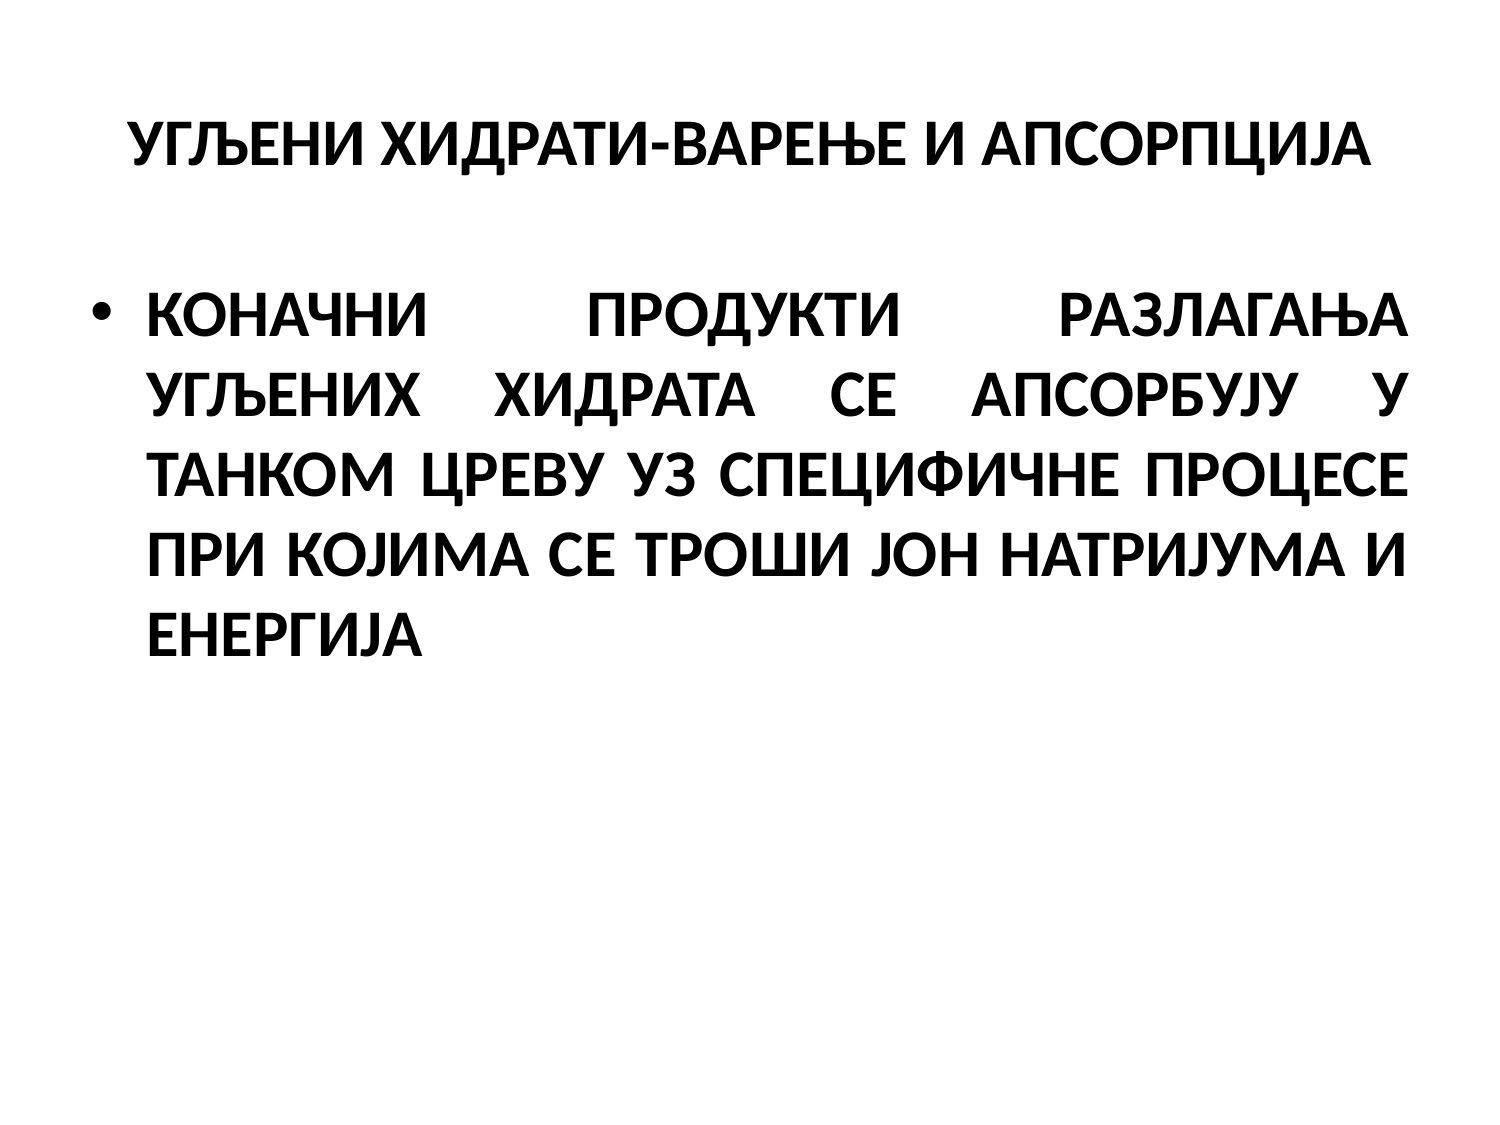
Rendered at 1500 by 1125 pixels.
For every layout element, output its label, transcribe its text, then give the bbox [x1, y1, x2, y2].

title УГЉЕНИ ХИДРАТИ-ВАРЕЊЕ И АПСОРПЦИЈА [75, 45, 1425, 233]
list КОНАЧНИ ПРОДУКТИ РАЗЛАГАЊА УГЉЕНИХ ХИДРАТА СЕ АПСОРБУЈУ У ТАНКОМ ЦРЕВУ УЗ СПЕЦИФИЧНЕ ПРОЦЕСЕ ПРИ КОЈИМА СЕ ТРОШИ ЈОН НАТРИЈУМА И ЕНЕРГИЈА [75, 262, 1425, 1005]
